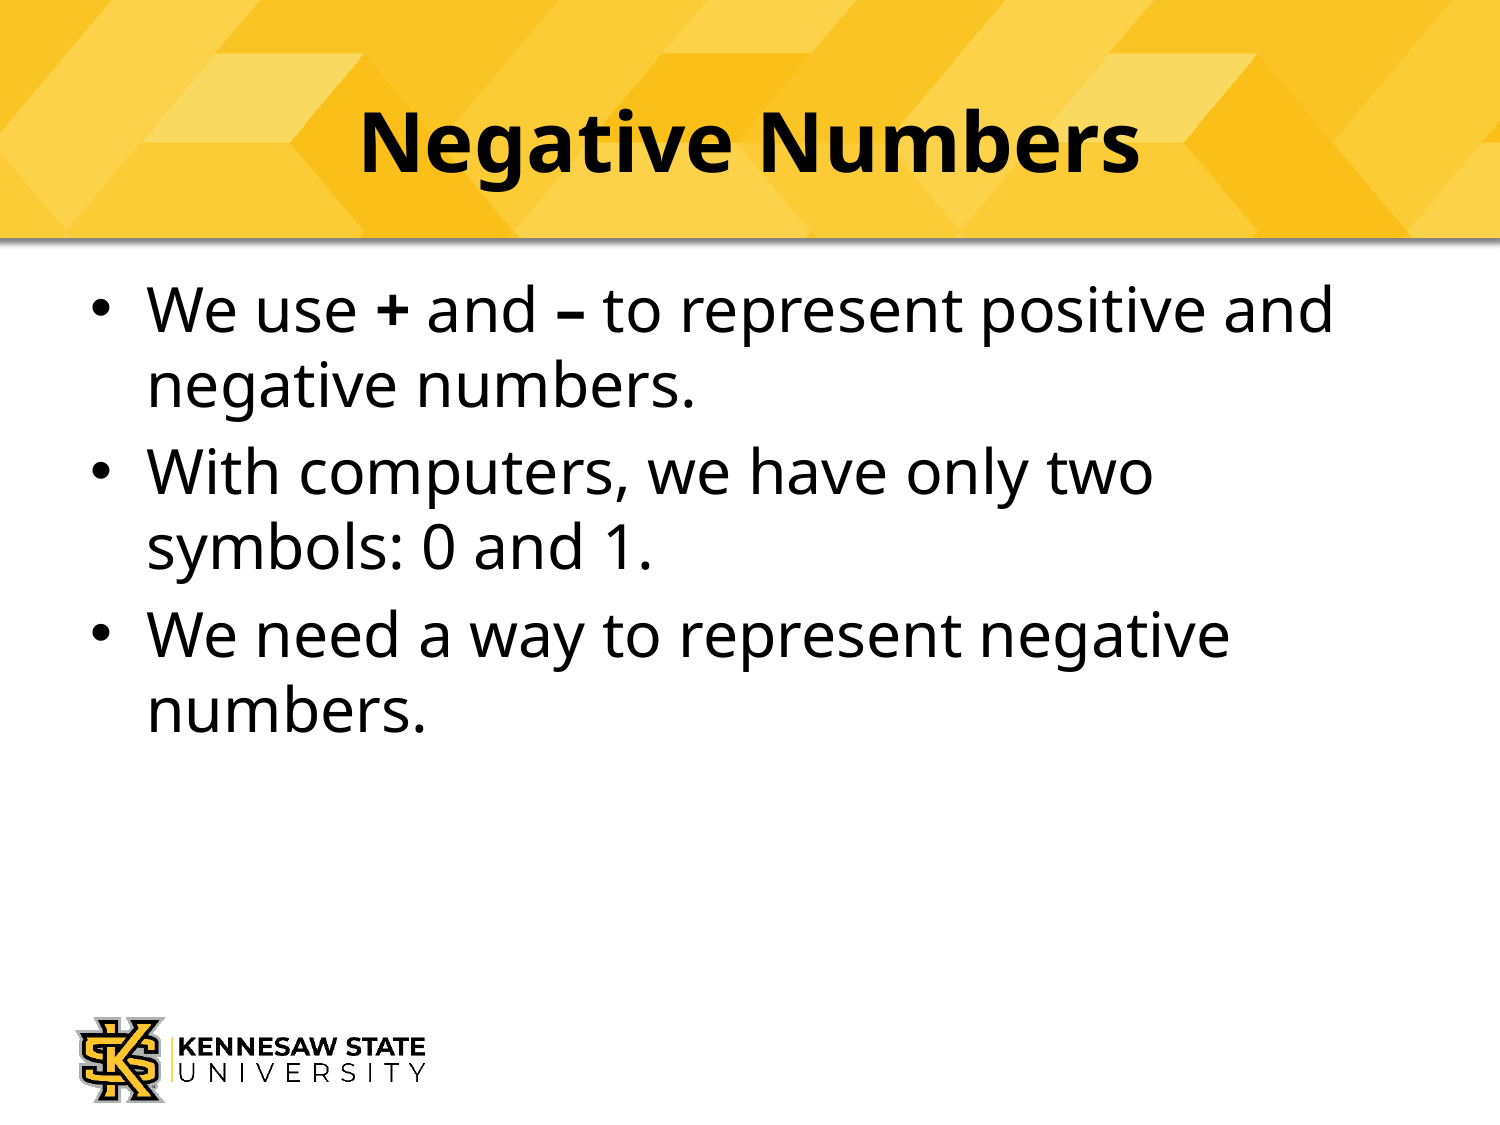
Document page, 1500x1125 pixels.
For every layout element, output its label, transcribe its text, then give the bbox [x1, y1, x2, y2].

picture [75, 1017, 425, 1103]
picture [0, 0, 1500, 251]
list We use + and – to represent positive and negative numbers. With computers, we have only two symbols: 0 and 1. We need a way to represent negative numbers. [75, 262, 1425, 1005]
title Negative Numbers [75, 45, 1425, 233]
